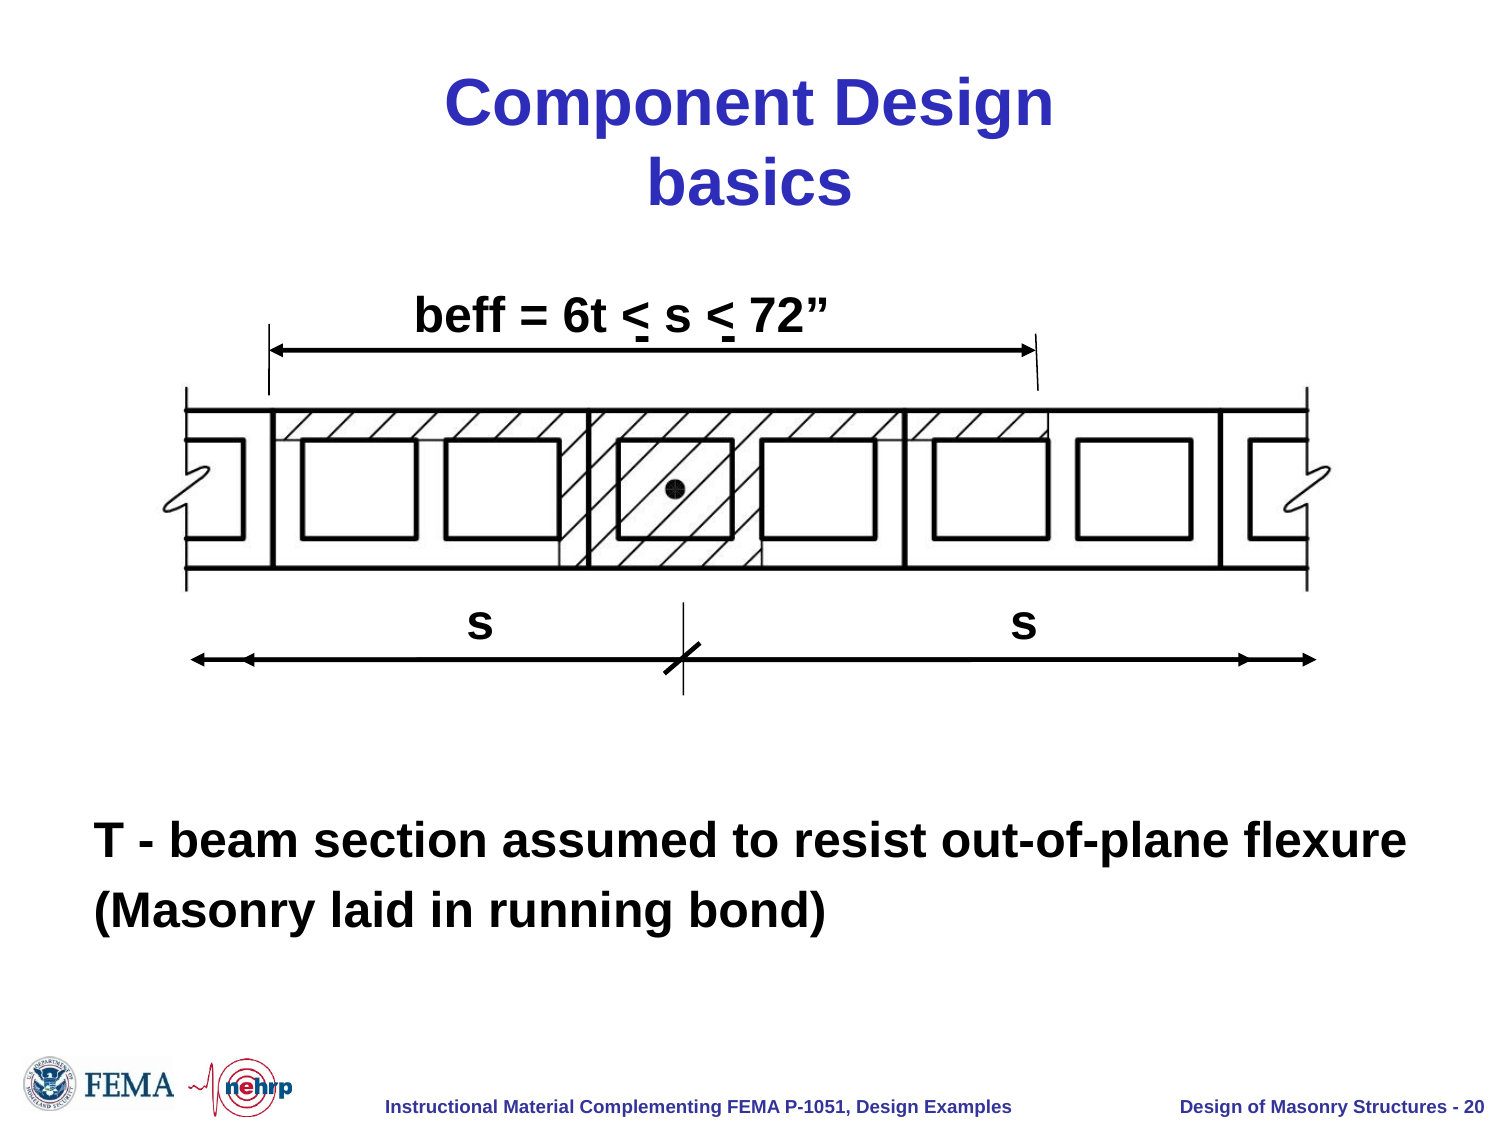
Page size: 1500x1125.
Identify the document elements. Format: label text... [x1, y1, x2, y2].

title Component Design basics [75, 45, 1425, 233]
footer Instructional Material Complementing FEMA P-1051, Design Examples [337, 1087, 1042, 1125]
list T - beam section assumed to resist out-of-plane flexure (Masonry laid in running bond) [78, 800, 1429, 980]
slide_number Design of Masonry Structures - 20 [1042, 1077, 1500, 1125]
picture [188, 1058, 292, 1117]
picture [23, 1056, 174, 1111]
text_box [73, 274, 1427, 712]
